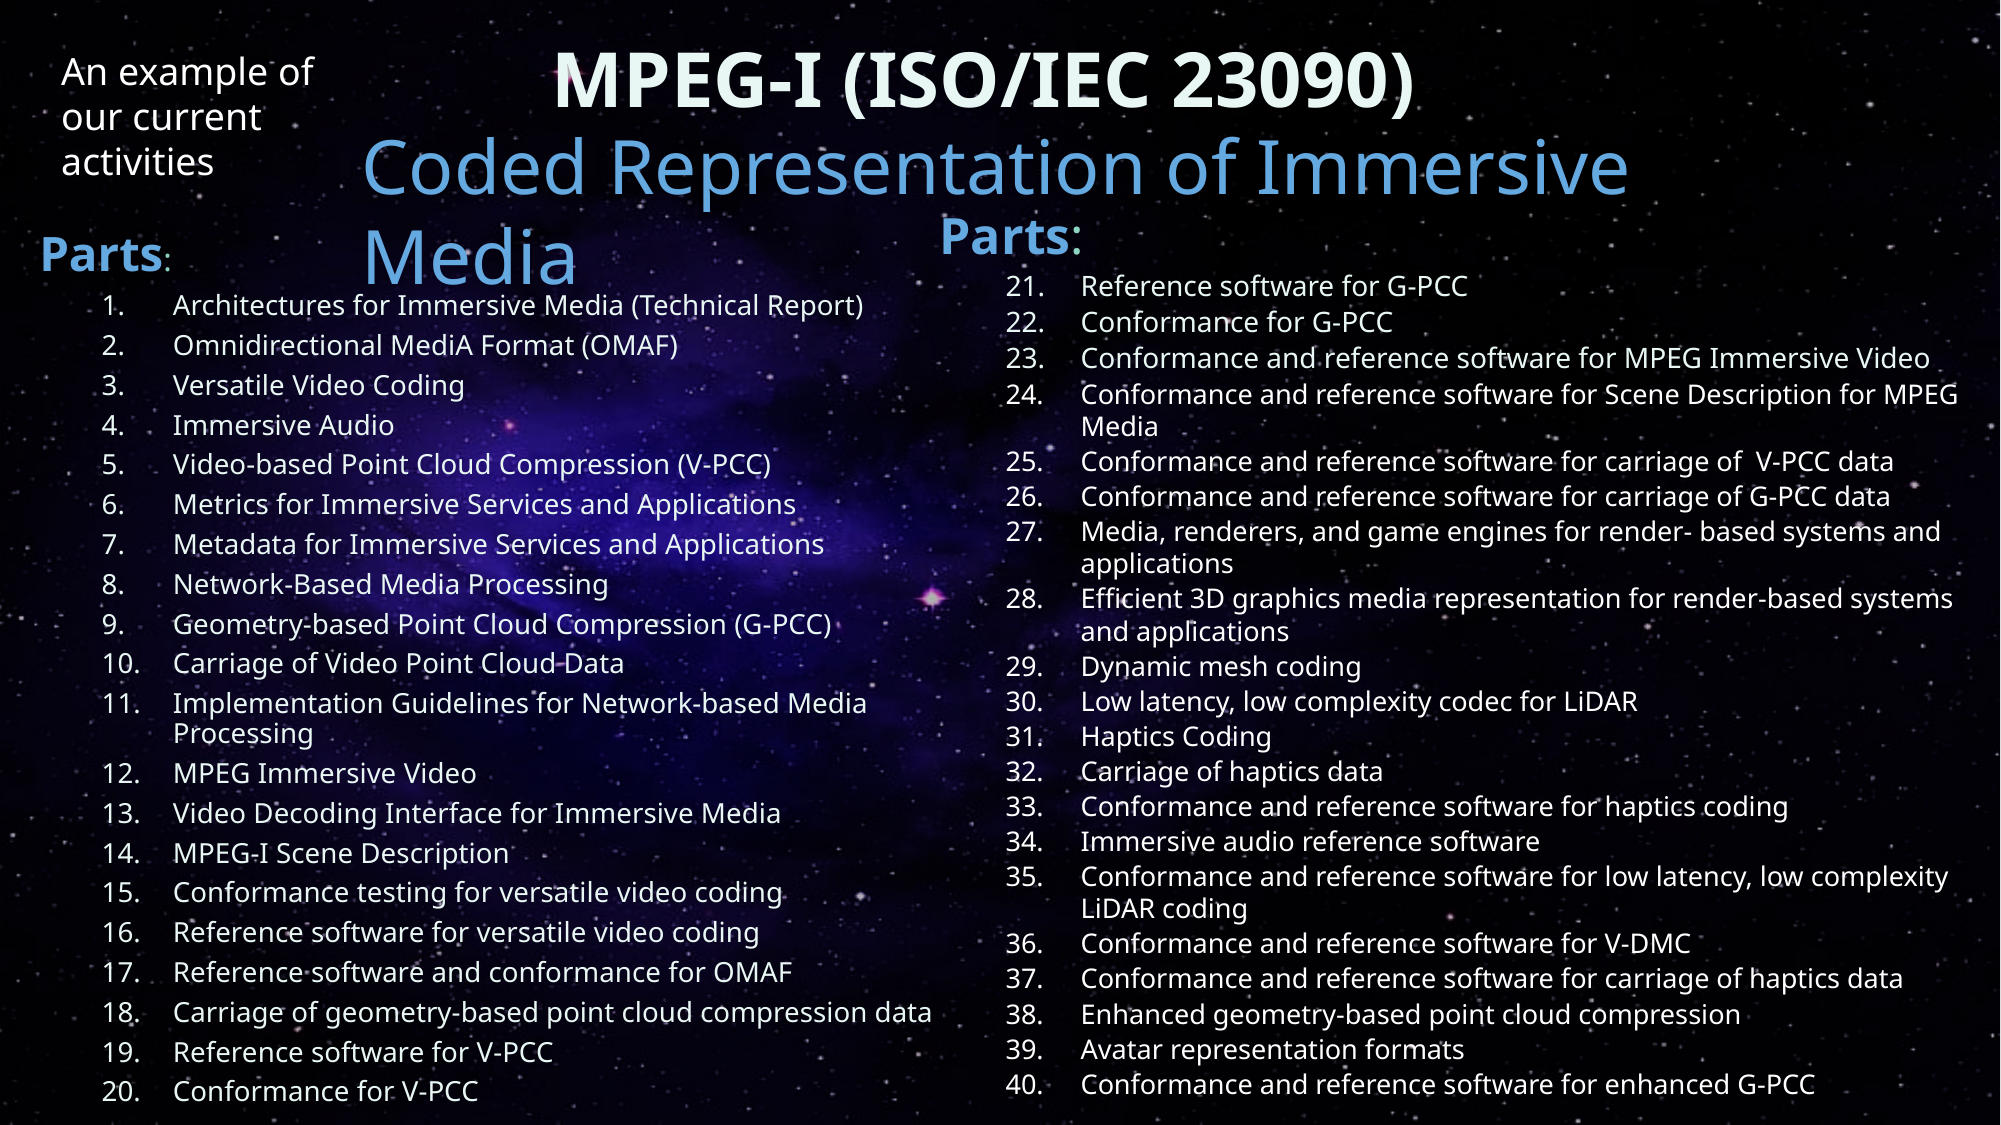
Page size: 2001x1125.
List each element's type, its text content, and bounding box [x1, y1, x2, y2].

text_box Coded Representation of Immersive Media [346, 112, 1699, 307]
list Parts: Architectures for Immersive Media (Technical Report) Omnidirectional MediA Format (OMAF) Versatile Video Coding Immersive Audio Video-based Point Cloud Compression (V-PCC) Metrics for Immersive Services and Applications Metadata for Immersive Services and Applications Network-Based Media Processing Geometry-based Point Cloud Compression (G-PCC) Carriage of Video Point Cloud Data Implementation Guidelines for Network-based Media Processing MPEG Immersive Video Video Decoding Interface for Immersive Media MPEG-I Scene Description Conformance testing for versatile video coding Reference software for versatile video coding Reference software and conformance for OMAF Carriage of geometry-based point cloud compression data Reference software for V-PCC Conformance for V-PCC [24, 184, 924, 1118]
title MPEG-I (ISO/IEC 23090) [536, 7, 1516, 112]
picture [0, 0, 2001, 1125]
text_box Parts: Reference software for G-PCC Conformance for G-PCC Conformance and reference software for MPEG Immersive Video Conformance and reference software for Scene Description for MPEG Media Conformance and reference software for carriage of V-PCC data Conformance and reference software for carriage of G-PCC data Media, renderers, and game engines for render- based systems and applications Efficient 3D graphics media representation for render-based systems and applications Dynamic mesh coding Low latency, low complexity codec for LiDAR Haptics Coding Carriage of haptics data Conformance and reference software for haptics coding Immersive audio reference software Conformance and reference software for low latency, low complexity LiDAR coding Conformance and reference software for V-DMC Conformance and reference software for carriage of haptics data Enhanced geometry-based point cloud compression Avatar representation formats Conformance and reference software for enhanced G-PCC [924, 190, 2000, 1125]
text_box An example of our current activities [46, 40, 347, 191]
